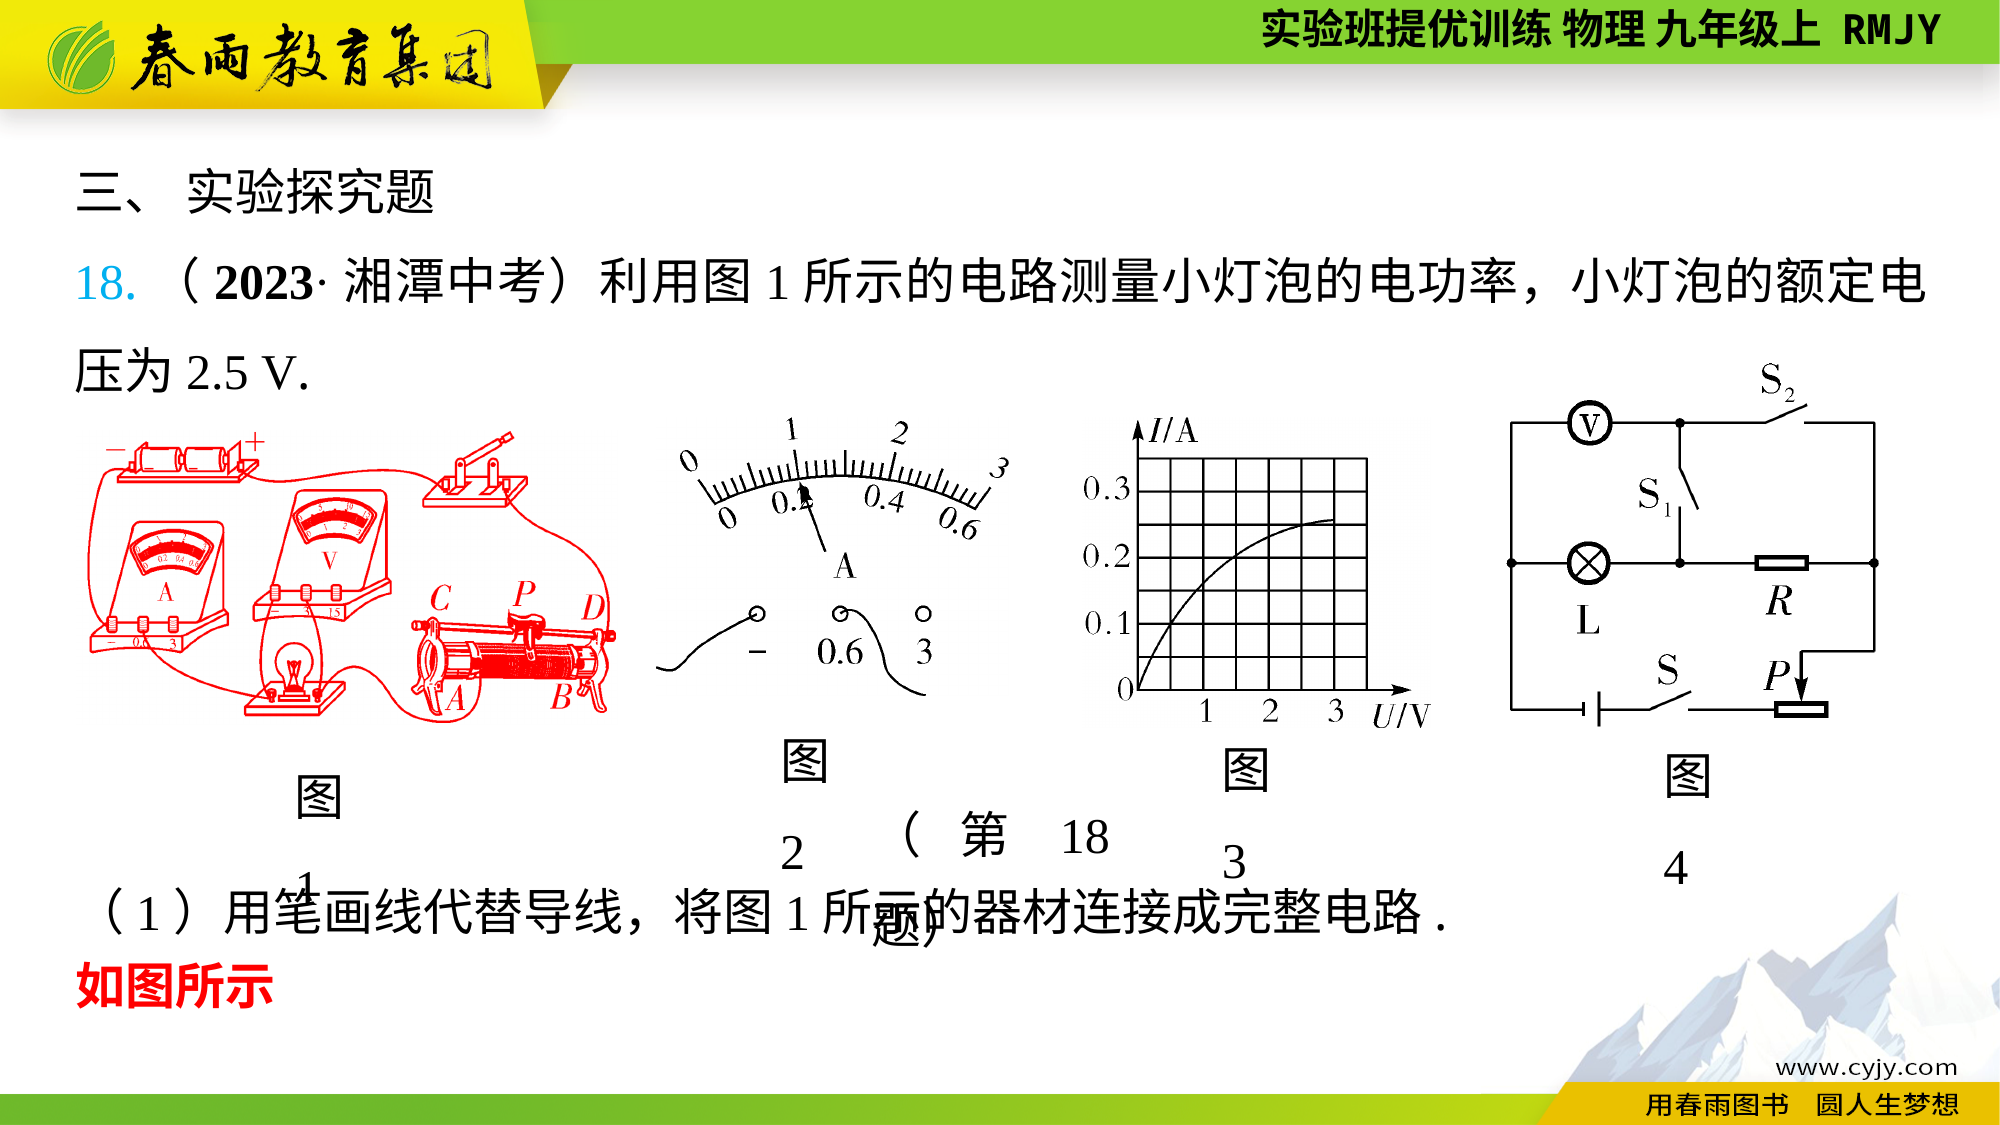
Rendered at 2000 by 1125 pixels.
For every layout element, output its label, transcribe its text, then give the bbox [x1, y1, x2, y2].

text_box 图1 [279, 735, 385, 833]
text_box （第18题） [856, 766, 1137, 872]
text_box 图4 [1648, 736, 1754, 812]
text_box 如图所示 [60, 947, 291, 1023]
text_box 图2 [765, 704, 871, 797]
list 三、 实验探究题 18.（2023·湘潭中考）利用图1所示的电路测量小灯泡的电功率，小灯泡的额定电压为2.5 V. （1）用笔画线代替导线，将图1所示的器材连接成完整电路. [59, 122, 1944, 956]
picture [0, 0, 2000, 1125]
text_box 图3 [1207, 736, 1312, 806]
